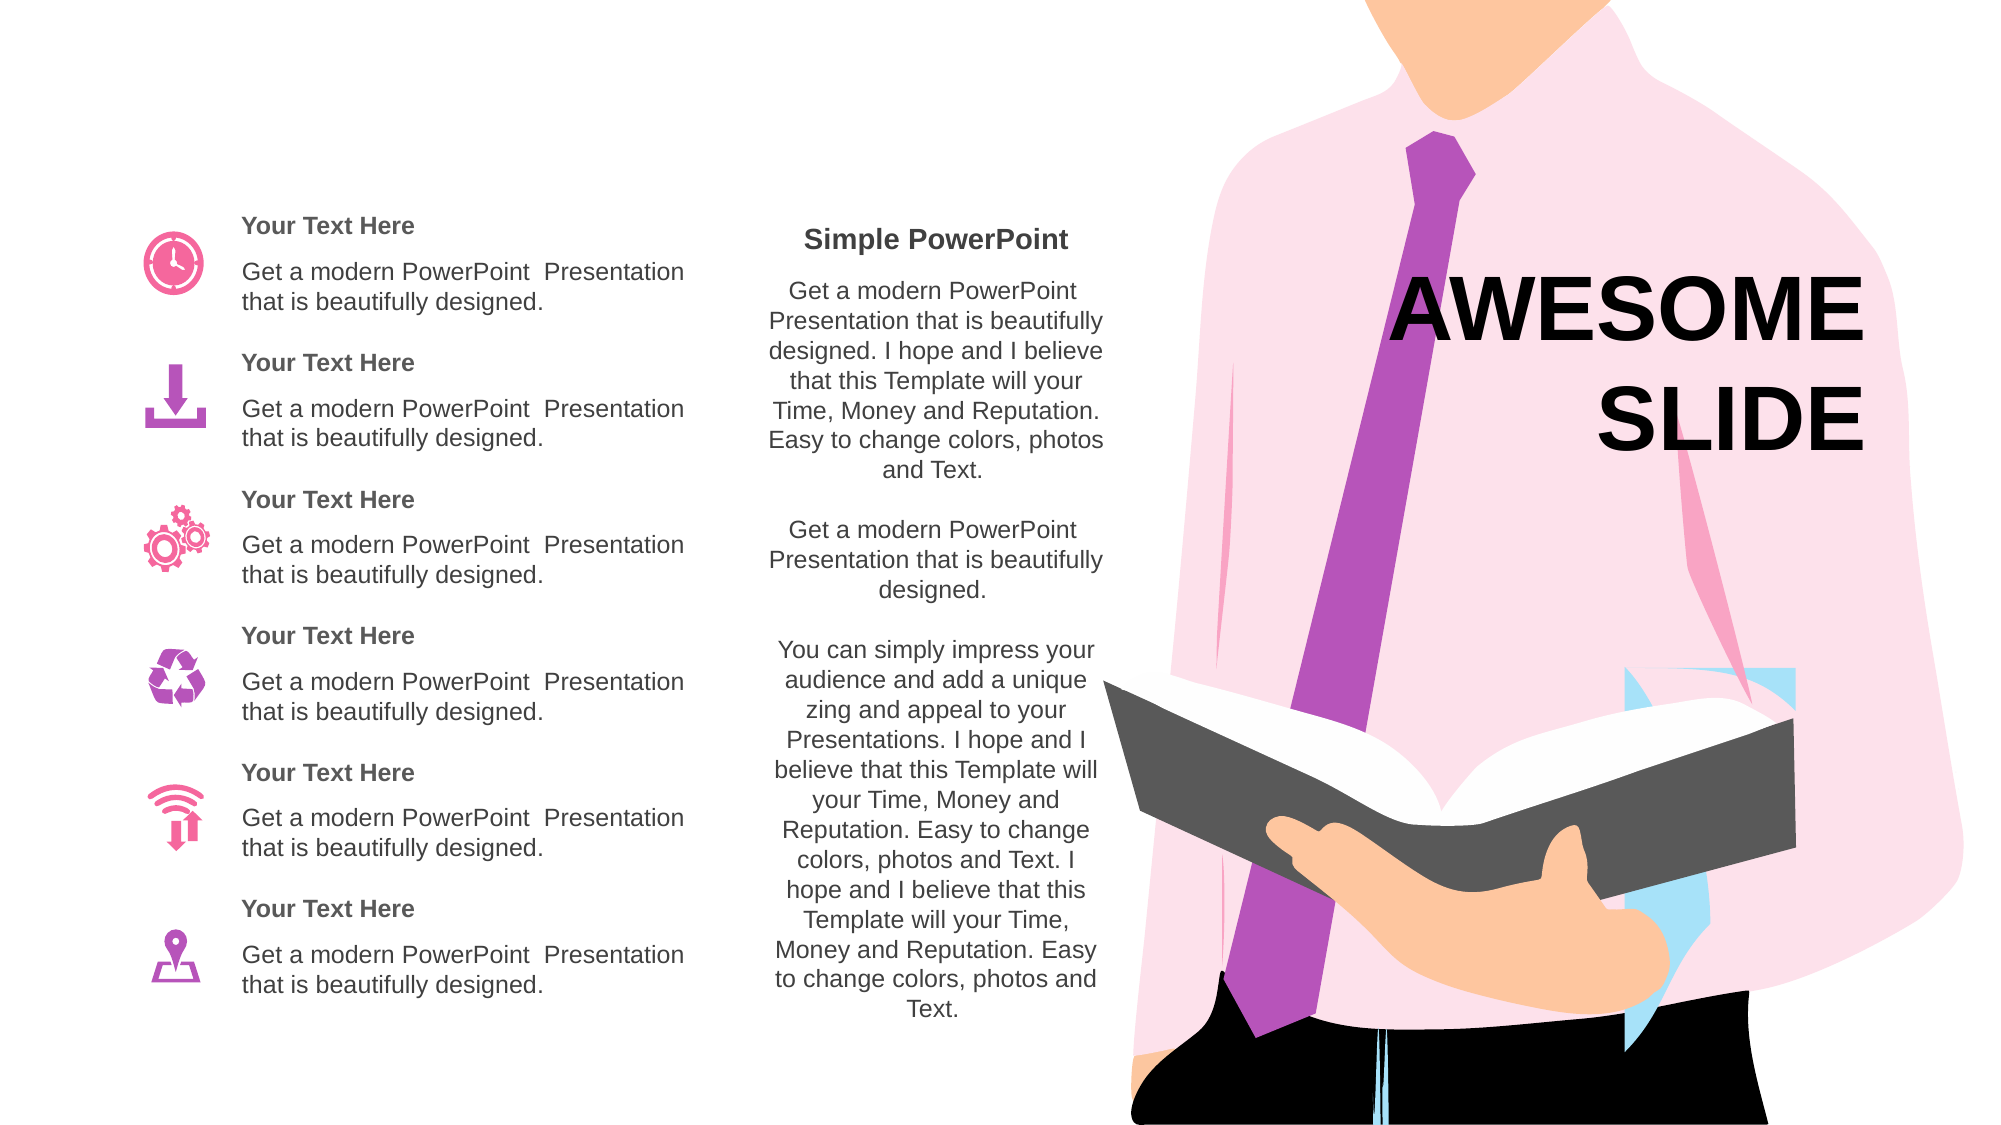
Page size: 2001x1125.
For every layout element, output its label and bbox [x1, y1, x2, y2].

text_box [226, 748, 704, 870]
text_box [226, 475, 704, 597]
text_box [145, 647, 207, 712]
text_box [226, 339, 704, 461]
text_box [144, 363, 207, 429]
text_box [1103, 0, 1965, 1125]
text_box [142, 503, 212, 574]
text_box [753, 212, 1120, 1040]
text_box [226, 885, 704, 1007]
text_box [146, 783, 205, 808]
text_box [226, 202, 704, 324]
text_box [226, 612, 704, 734]
text_box [149, 928, 202, 984]
text_box [161, 804, 206, 853]
text_box [142, 230, 205, 297]
